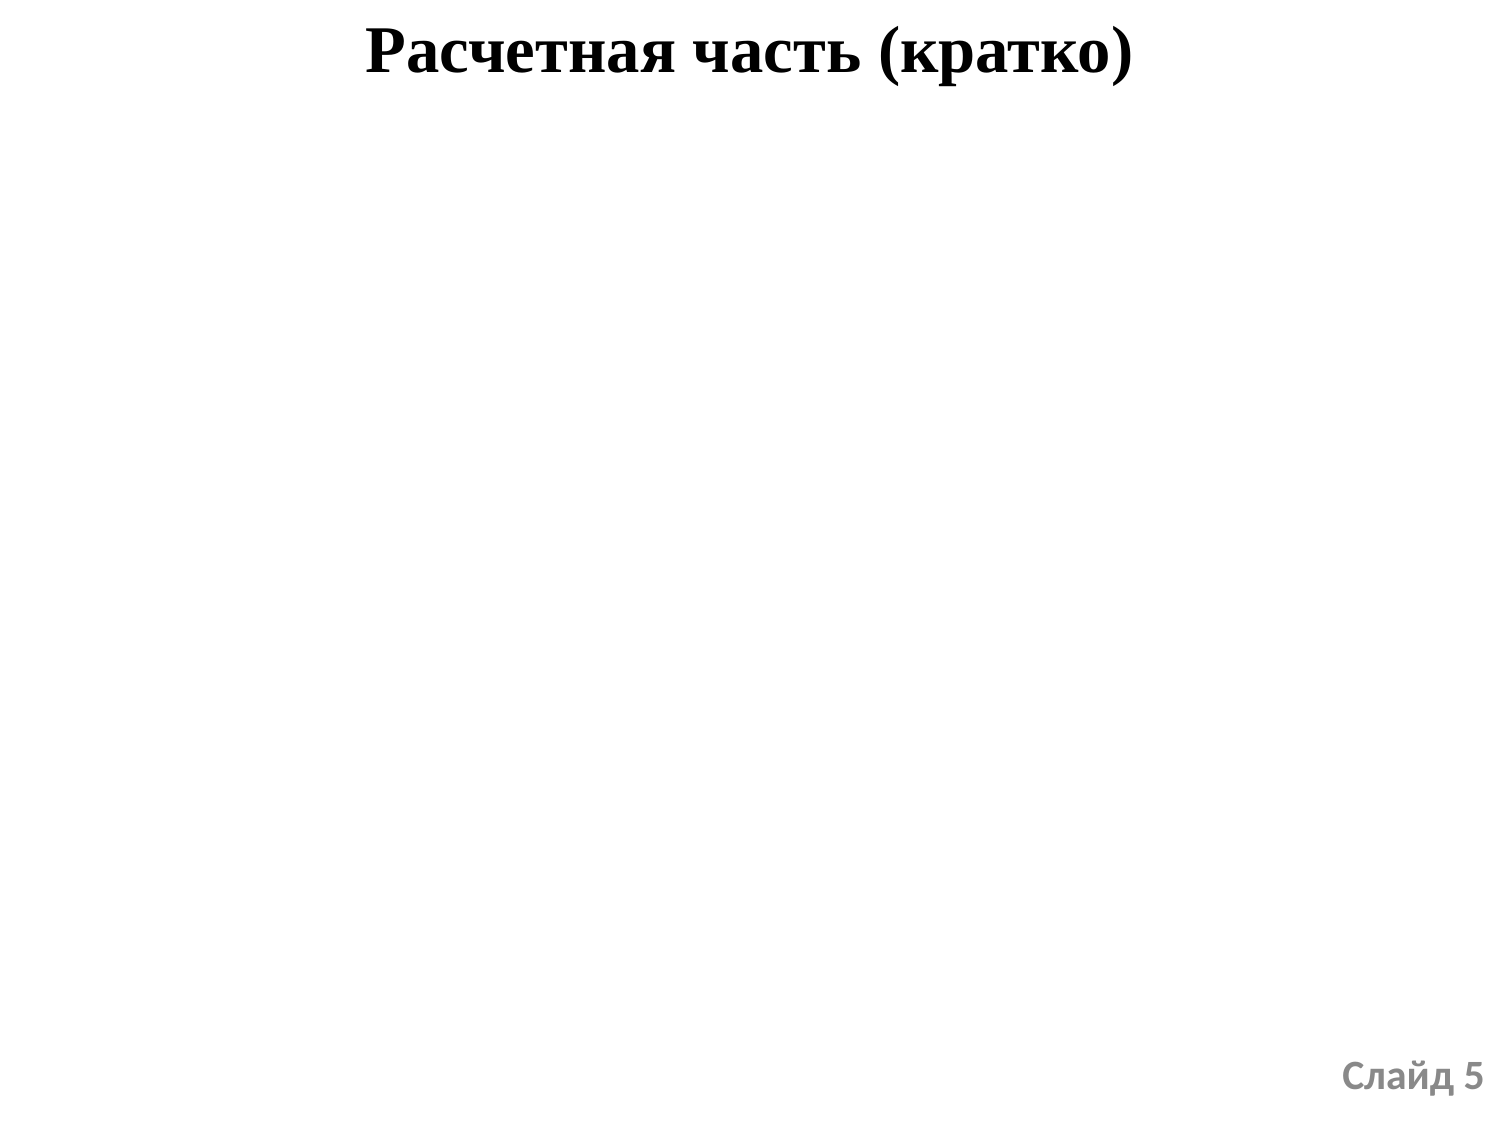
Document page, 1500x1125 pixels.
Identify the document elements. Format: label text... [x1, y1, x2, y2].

text_box Расчетная часть (кратко) [0, 1, 1500, 91]
slide_number Слайд 5 [1074, 1042, 1500, 1103]
